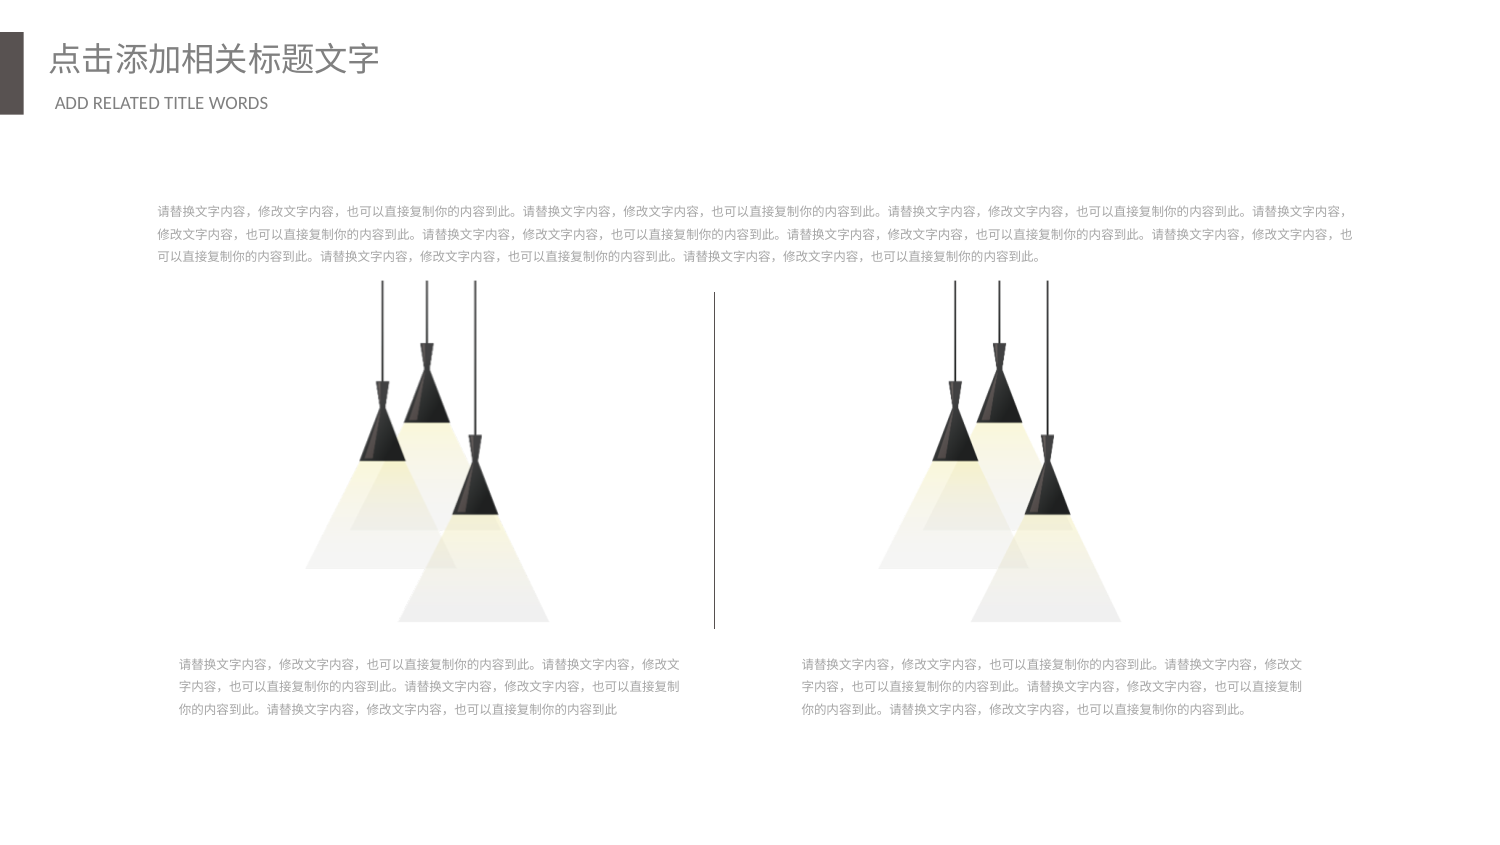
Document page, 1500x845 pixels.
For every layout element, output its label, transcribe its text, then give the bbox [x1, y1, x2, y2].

picture [873, 280, 1129, 635]
text_box 请替换文字内容，修改文字内容，也可以直接复制你的内容到此。请替换文字内容，修改文字内容，也可以直接复制你的内容到此。请替换文字内容，修改文字内容，也可以直接复制你的内容到此。请替换文字内容，修改文字内容，也可以直接复制你的内容到此。 [801, 649, 1306, 717]
text_box [0, 30, 26, 117]
text_box 请替换文字内容，修改文字内容，也可以直接复制你的内容到此。请替换文字内容，修改文字内容，也可以直接复制你的内容到此。请替换文字内容，修改文字内容，也可以直接复制你的内容到此。请替换文字内容，修改文字内容，也可以直接复制你的内容到此。请替换文字内容，修改文字内容，也可以直接复制你的内容到此。请替换文字内容，修改文字内容，也可以直接复制你的内容到此。请替换文字内容，修改文字内容，也可以直接复制你的内容到此。请替换文字内容，修改文字内容，也可以直接复制你的内容到此。请替换文字内容，修改文字内容，也可以直接复制你的内容到此。 [157, 196, 1352, 265]
text_box 请替换文字内容，修改文字内容，也可以直接复制你的内容到此。请替换文字内容，修改文字内容，也可以直接复制你的内容到此。请替换文字内容，修改文字内容，也可以直接复制你的内容到此。请替换文字内容，修改文字内容，也可以直接复制你的内容到此 [178, 649, 690, 717]
text_box ADD RELATED TITLE WORDS [43, 85, 379, 119]
picture [300, 280, 556, 635]
text_box 点击添加相关标题文字 [37, 32, 393, 84]
